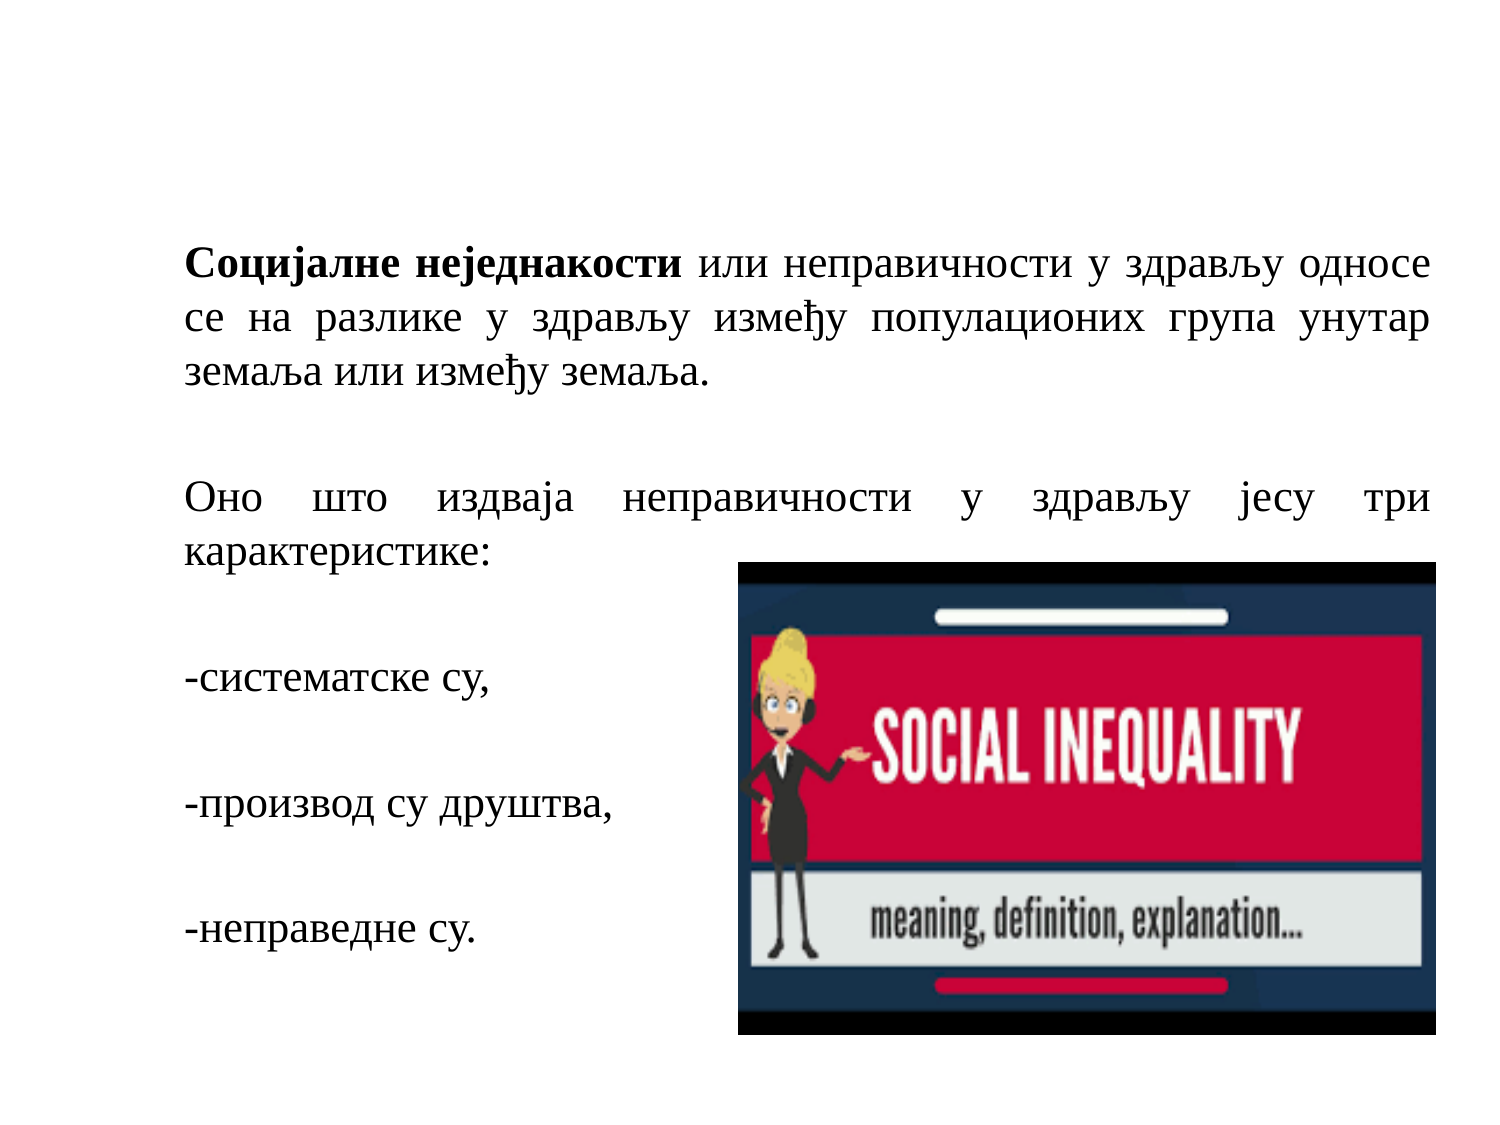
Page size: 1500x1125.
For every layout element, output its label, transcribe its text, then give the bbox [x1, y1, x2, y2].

list Социјалне неједнакости или неправичности у здрављу односе се на разлике у здрављу између популационих група унутар земаља или између земаља. Оно што издваја неправичности у здрављу јесу три карактеристике: -систематске су, -производ су друштва, -неправедне су. [162, 149, 1447, 963]
picture [737, 562, 1436, 1036]
